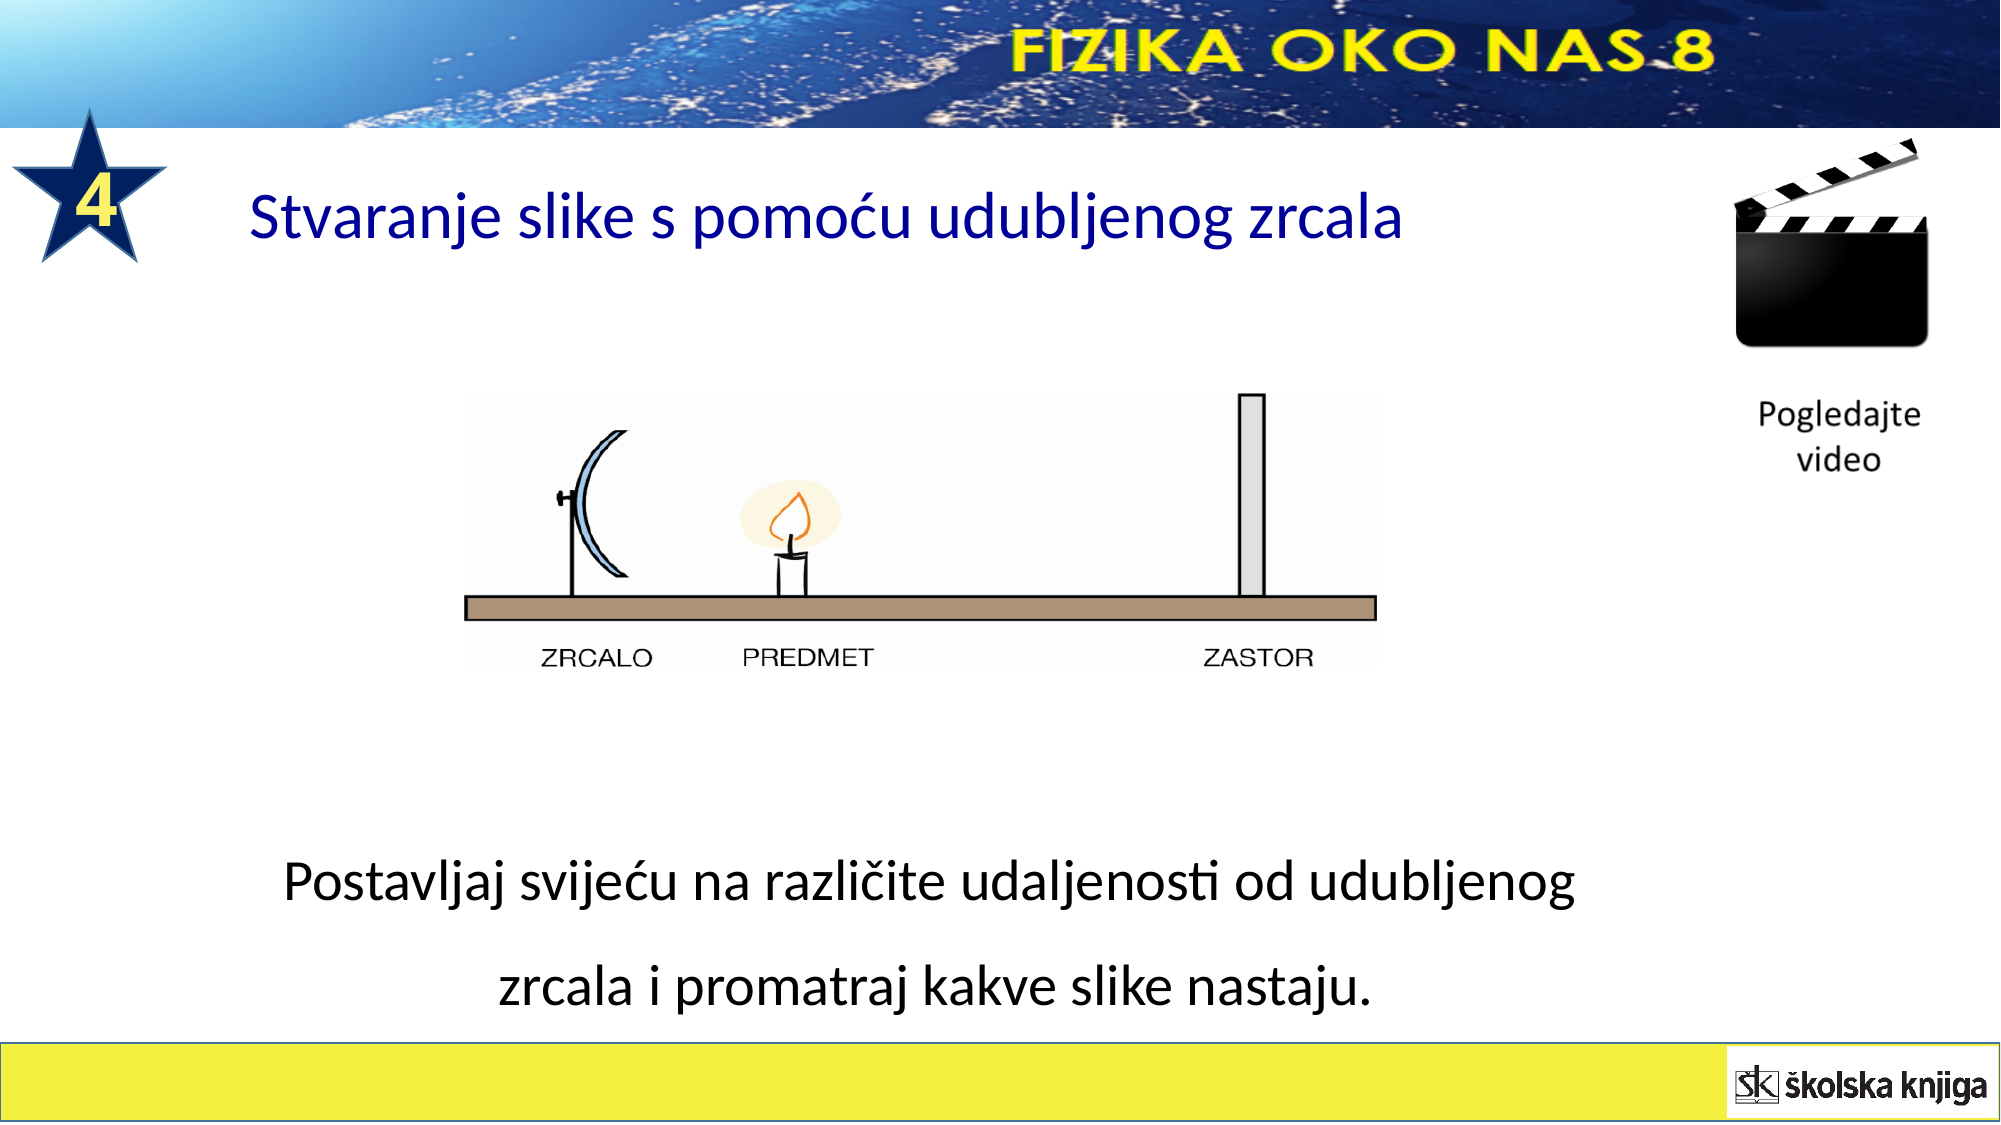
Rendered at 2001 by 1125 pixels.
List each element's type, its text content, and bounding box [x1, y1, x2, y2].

picture [0, 0, 2000, 128]
picture [464, 393, 1377, 667]
text_box 4 [11, 106, 168, 264]
picture [1732, 138, 1930, 349]
text_box Postavljaj svijeću na različite udaljenosti od udubljenog zrcala i promatraj kakve slike nastaju. [268, 799, 1605, 1025]
picture [1727, 1046, 1998, 1118]
text_box Stvaranje slike s pomoću udubljenog zrcala [235, 164, 1421, 260]
picture [1726, 377, 1953, 505]
